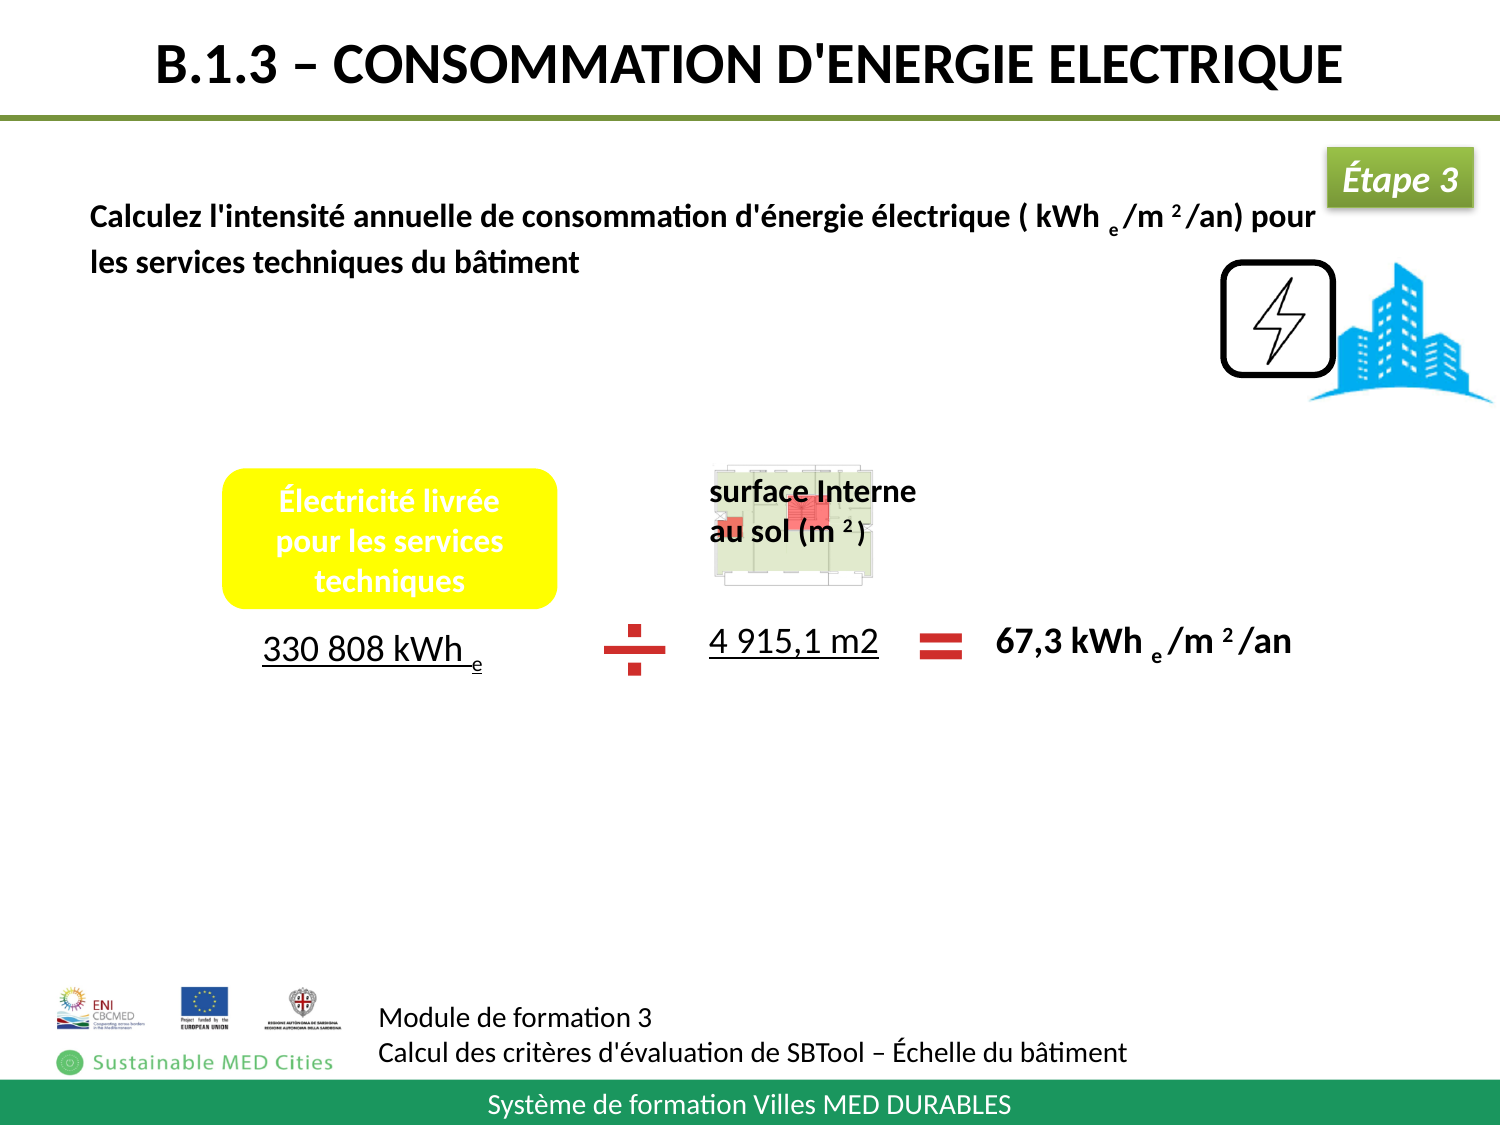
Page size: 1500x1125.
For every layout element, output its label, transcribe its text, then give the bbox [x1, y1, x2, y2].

title B.1.3 – CONSOMMATION D'ENERGIE ELECTRIQUE [0, 0, 1500, 121]
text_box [0, 972, 1500, 1125]
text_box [1223, 256, 1500, 414]
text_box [222, 421, 1312, 708]
text_box Calculez l'intensité annuelle de consommation d'énergie électrique ( kWh e /m 2 /an) pour les services techniques du bâtiment [74, 186, 1333, 309]
text_box Étape 3 [1327, 147, 1474, 208]
